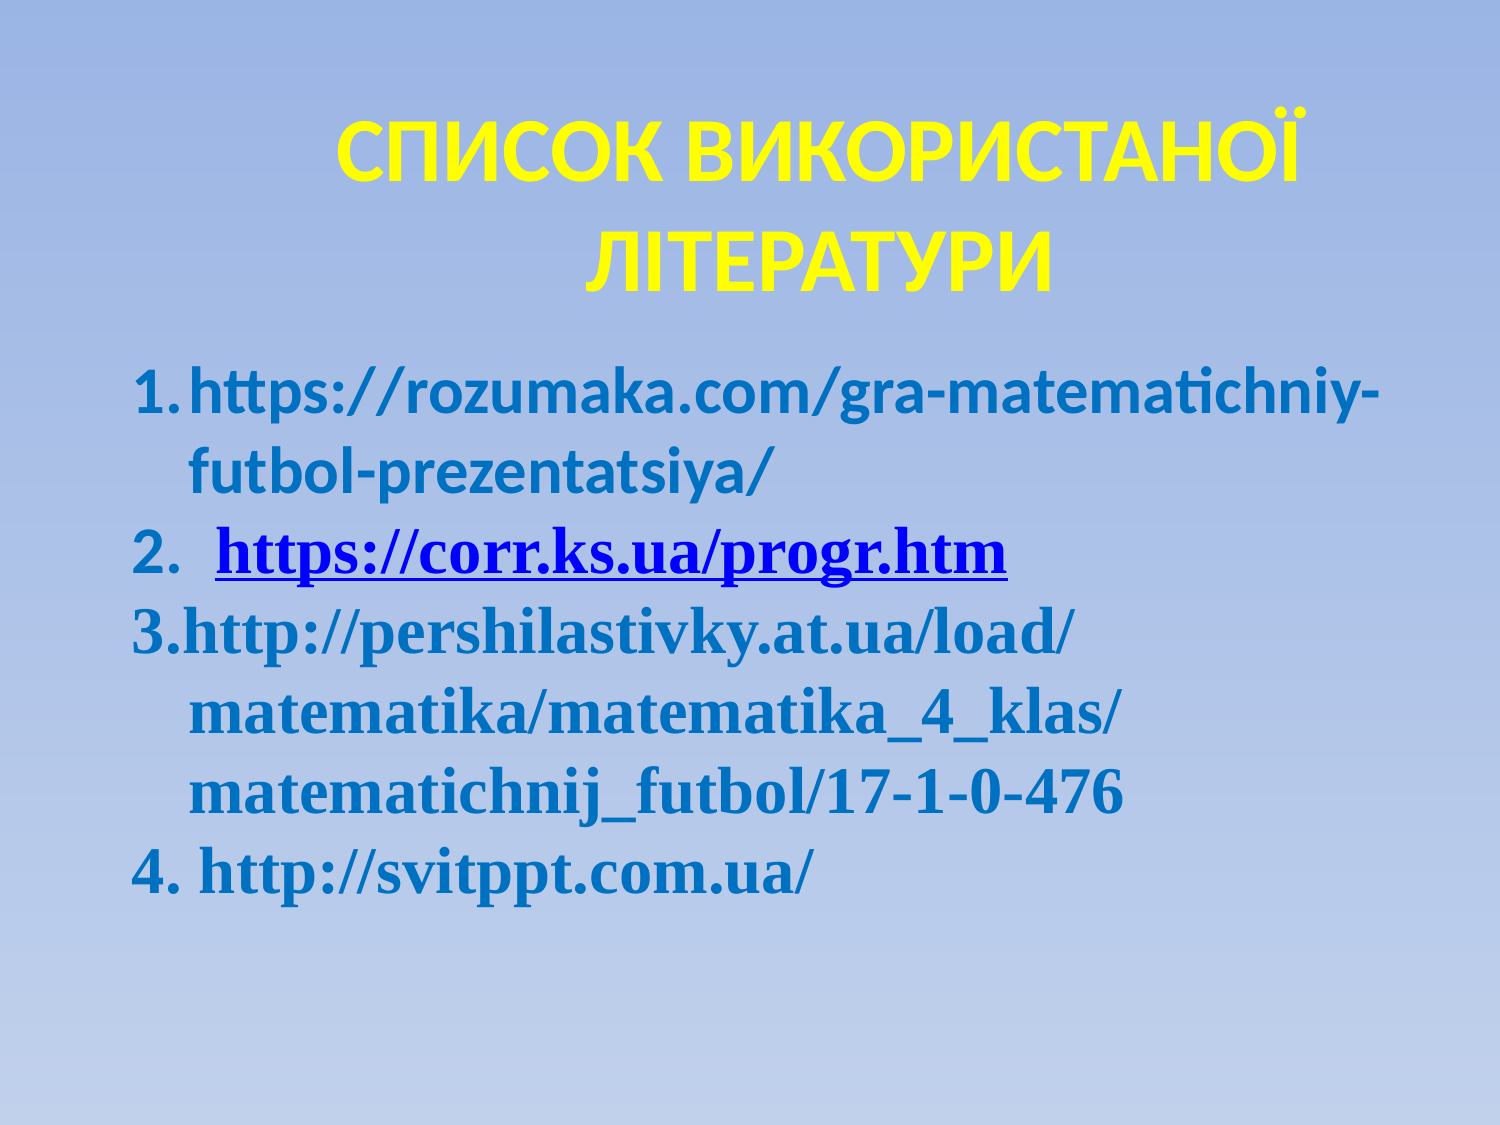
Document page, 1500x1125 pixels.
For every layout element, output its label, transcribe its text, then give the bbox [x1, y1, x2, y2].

text_box СПИСОК ВИКОРИСТАНОЇ ЛІТЕРАТУРИ [222, 81, 1418, 317]
text_box https://rozumaka.com/gra-matematichniy-futbol-prezentatsiya/ 2. https://corr.ks.ua/progr.htm 3.http://pershilastivky.at.ua/load/matematika/matematika_4_klas/matematichnij_futbol/17-1-0-476 4. http://svitppt.com.ua/ [117, 339, 1500, 1005]
